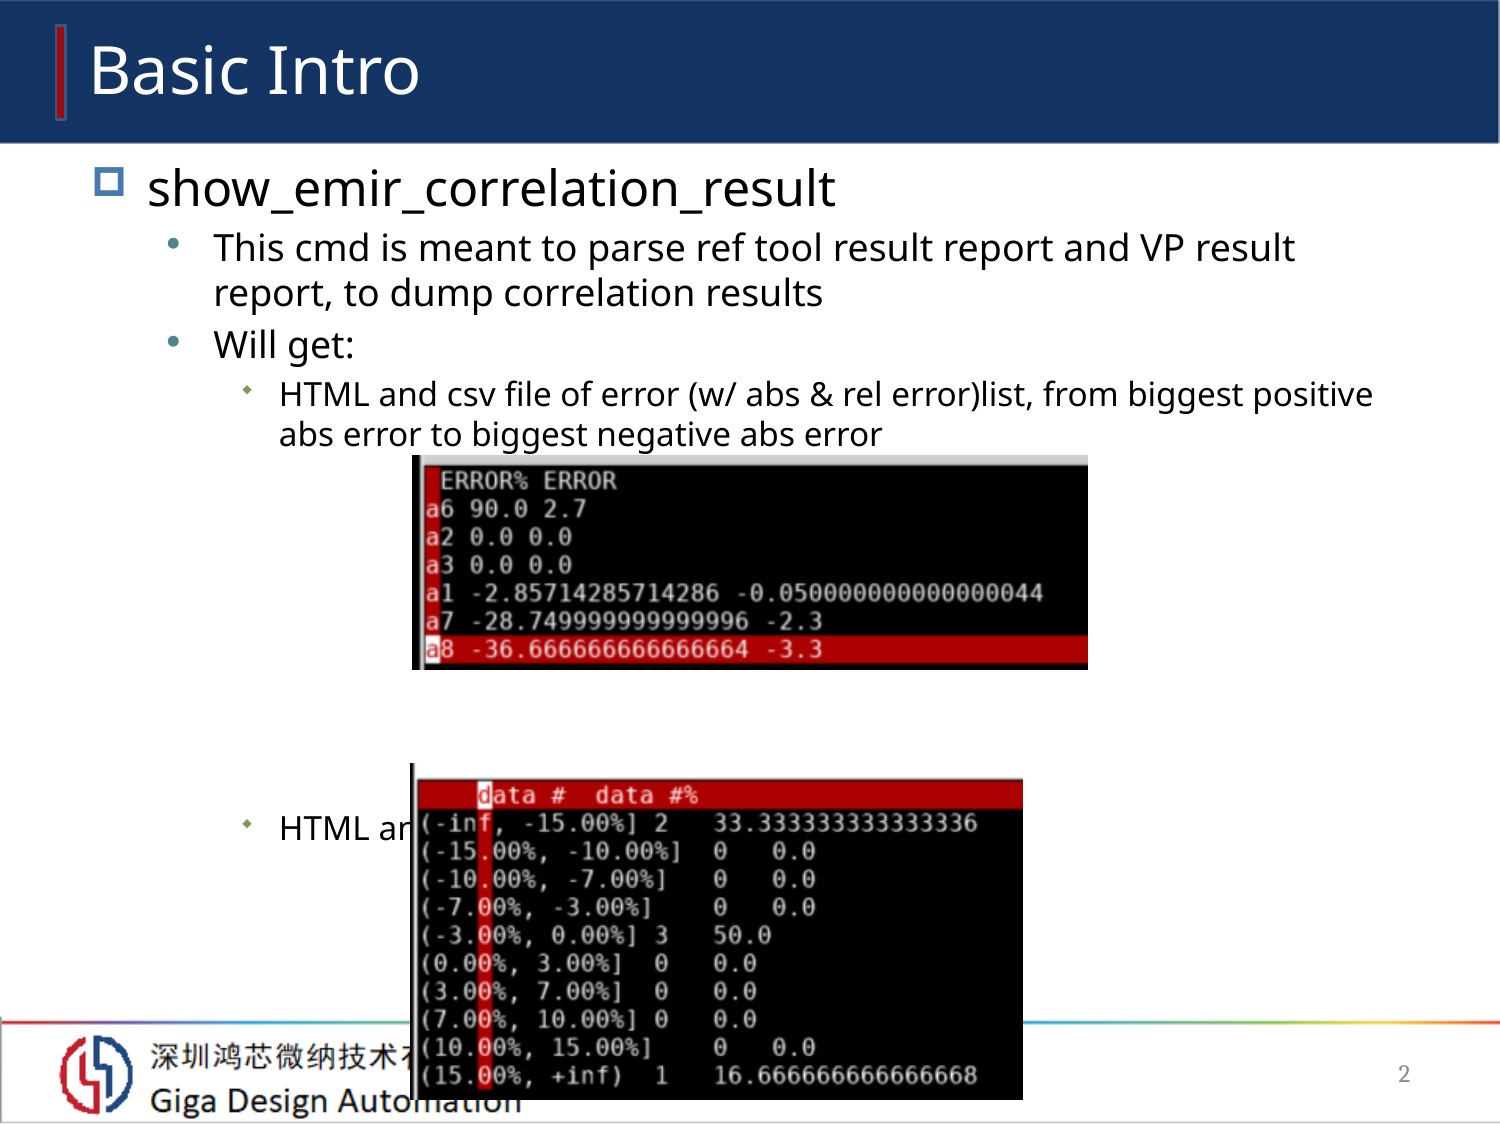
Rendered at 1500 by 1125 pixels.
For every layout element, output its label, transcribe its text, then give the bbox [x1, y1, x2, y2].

slide_number 2 [1074, 1042, 1425, 1103]
picture [0, 0, 1500, 1125]
title Basic Intro [73, 20, 1424, 138]
list show_emir_correlation_result This cmd is meant to parse ref tool result report and VP result report, to dump correlation results Will get: HTML and csv file of error (w/ abs & rel error)list, from biggest positive abs error to biggest negative abs error HTML and csv file of error distribution range [76, 149, 1424, 1012]
